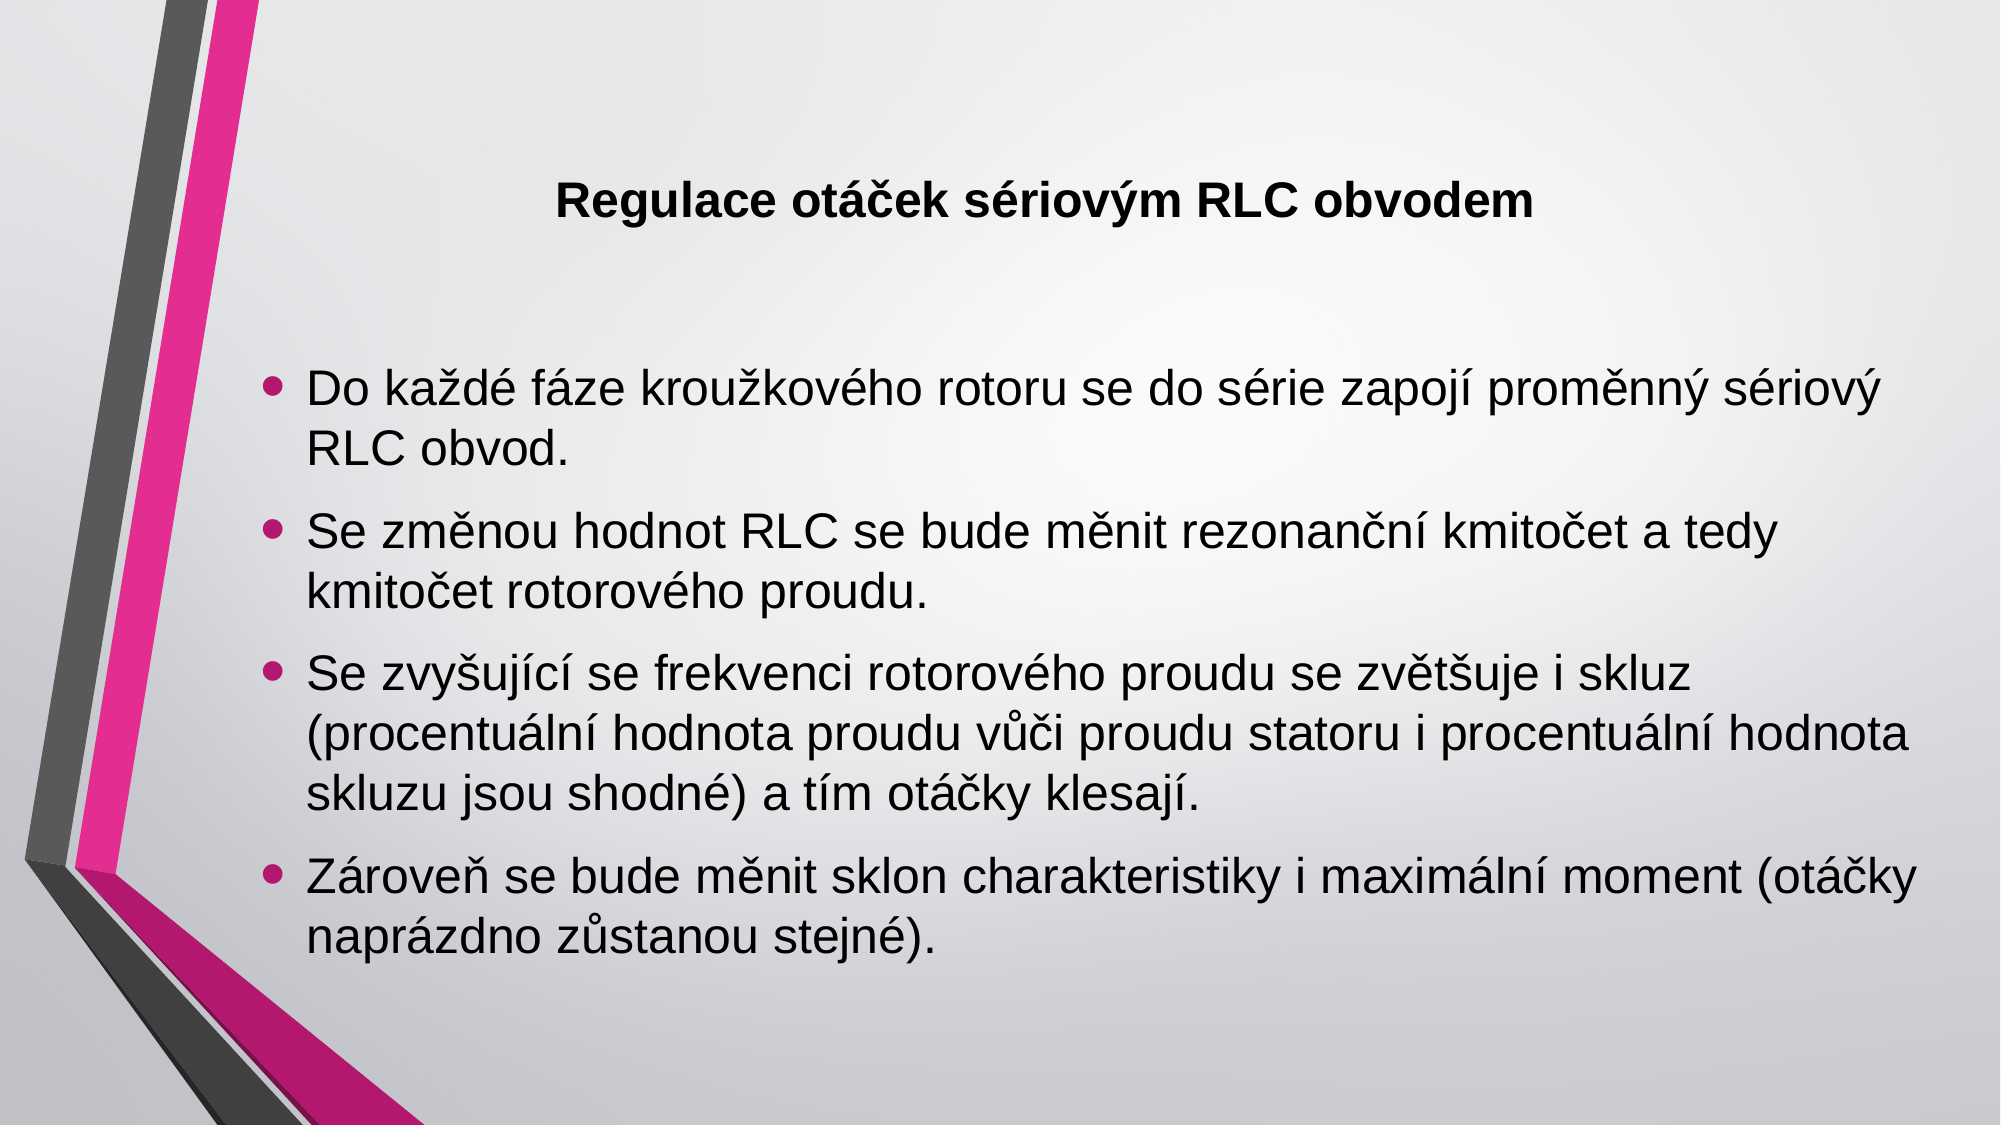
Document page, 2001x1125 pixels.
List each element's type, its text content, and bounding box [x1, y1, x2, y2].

title Regulace otáček sériovým RLC obvodem [230, 54, 1875, 342]
list Do každé fáze kroužkového rotoru se do série zapojí proměnný sériový RLC obvod. Se změnou hodnot RLC se bude měnit rezonanční kmitočet a tedy kmitočet rotorového proudu. Se zvyšující se frekvenci rotorového proudu se zvětšuje i skluz (procentuální hodnota proudu vůči proudu statoru i procentuální hodnota skluzu jsou shodné) a tím otáčky klesají. Zároveň se bude měnit sklon charakteristiky i maximální moment (otáčky naprázdno zůstanou stejné). [244, 320, 1974, 1081]
